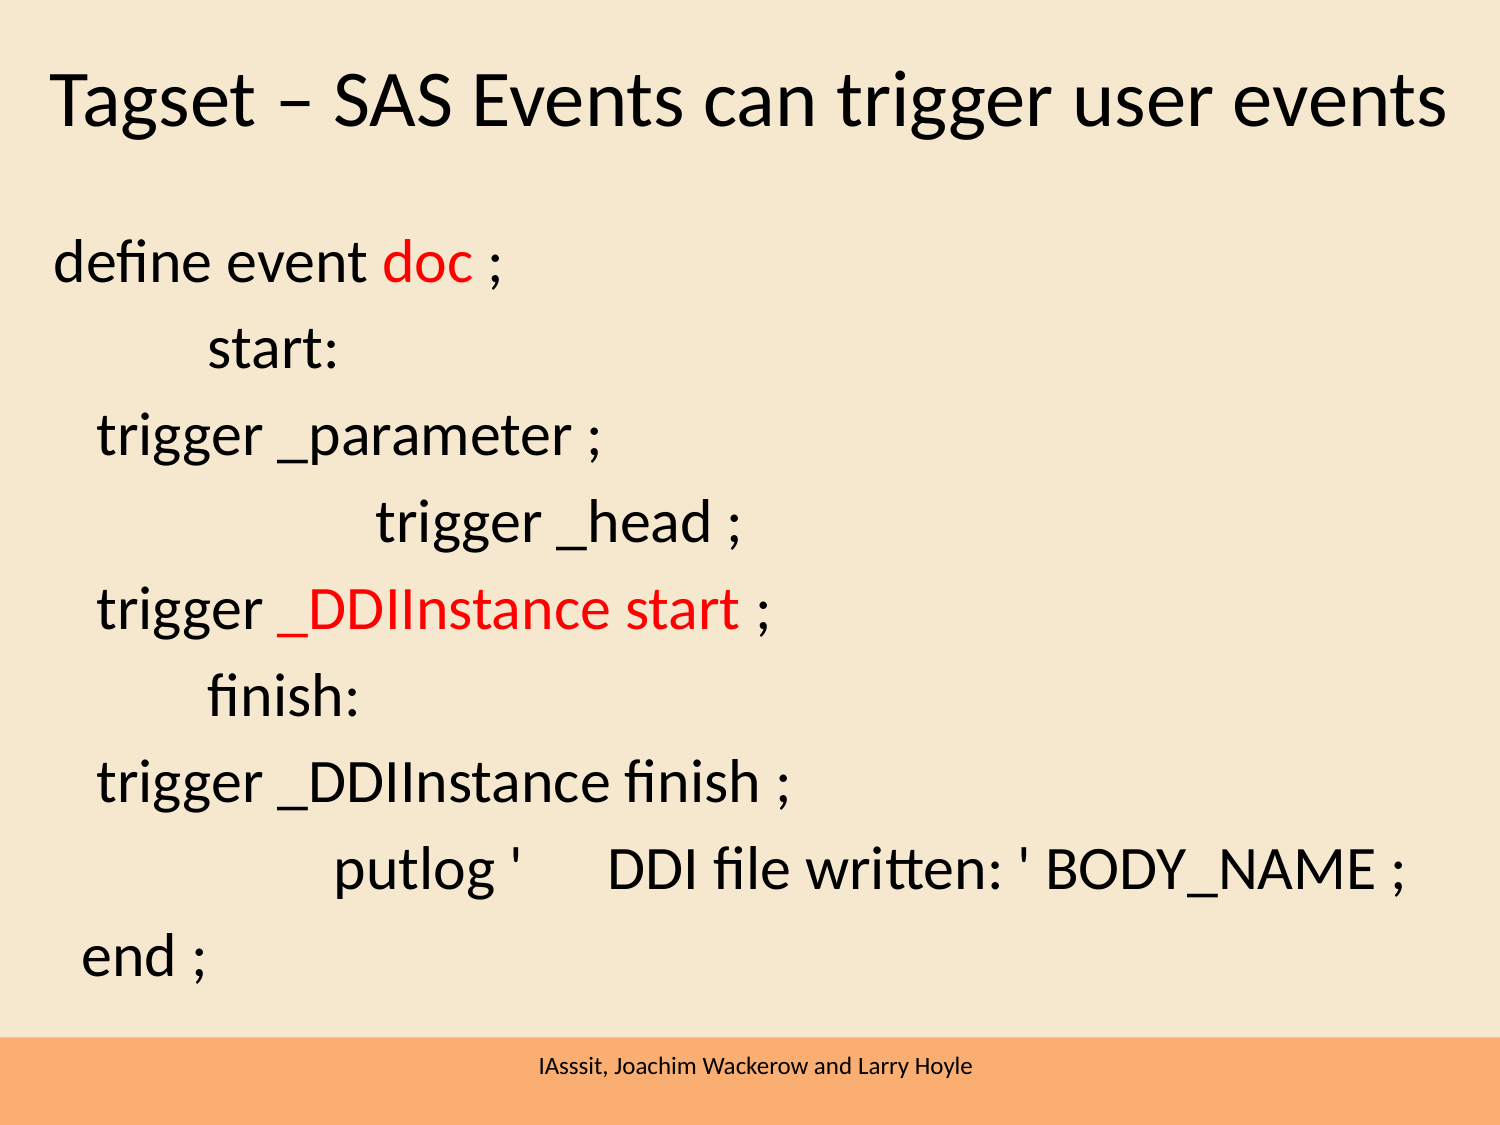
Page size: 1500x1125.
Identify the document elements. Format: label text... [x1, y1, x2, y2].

footer IAsssit, Joachim Wackerow and Larry Hoyle [399, 1042, 1113, 1103]
list define event doc ; start: trigger _parameter ; trigger _head ; trigger _DDIInstance start ; finish: trigger _DDIInstance finish ; putlog ' DDI file written: ' BODY_NAME ; end ; [24, 212, 1500, 1005]
title Tagset – SAS Events can trigger user events [0, 0, 1500, 188]
